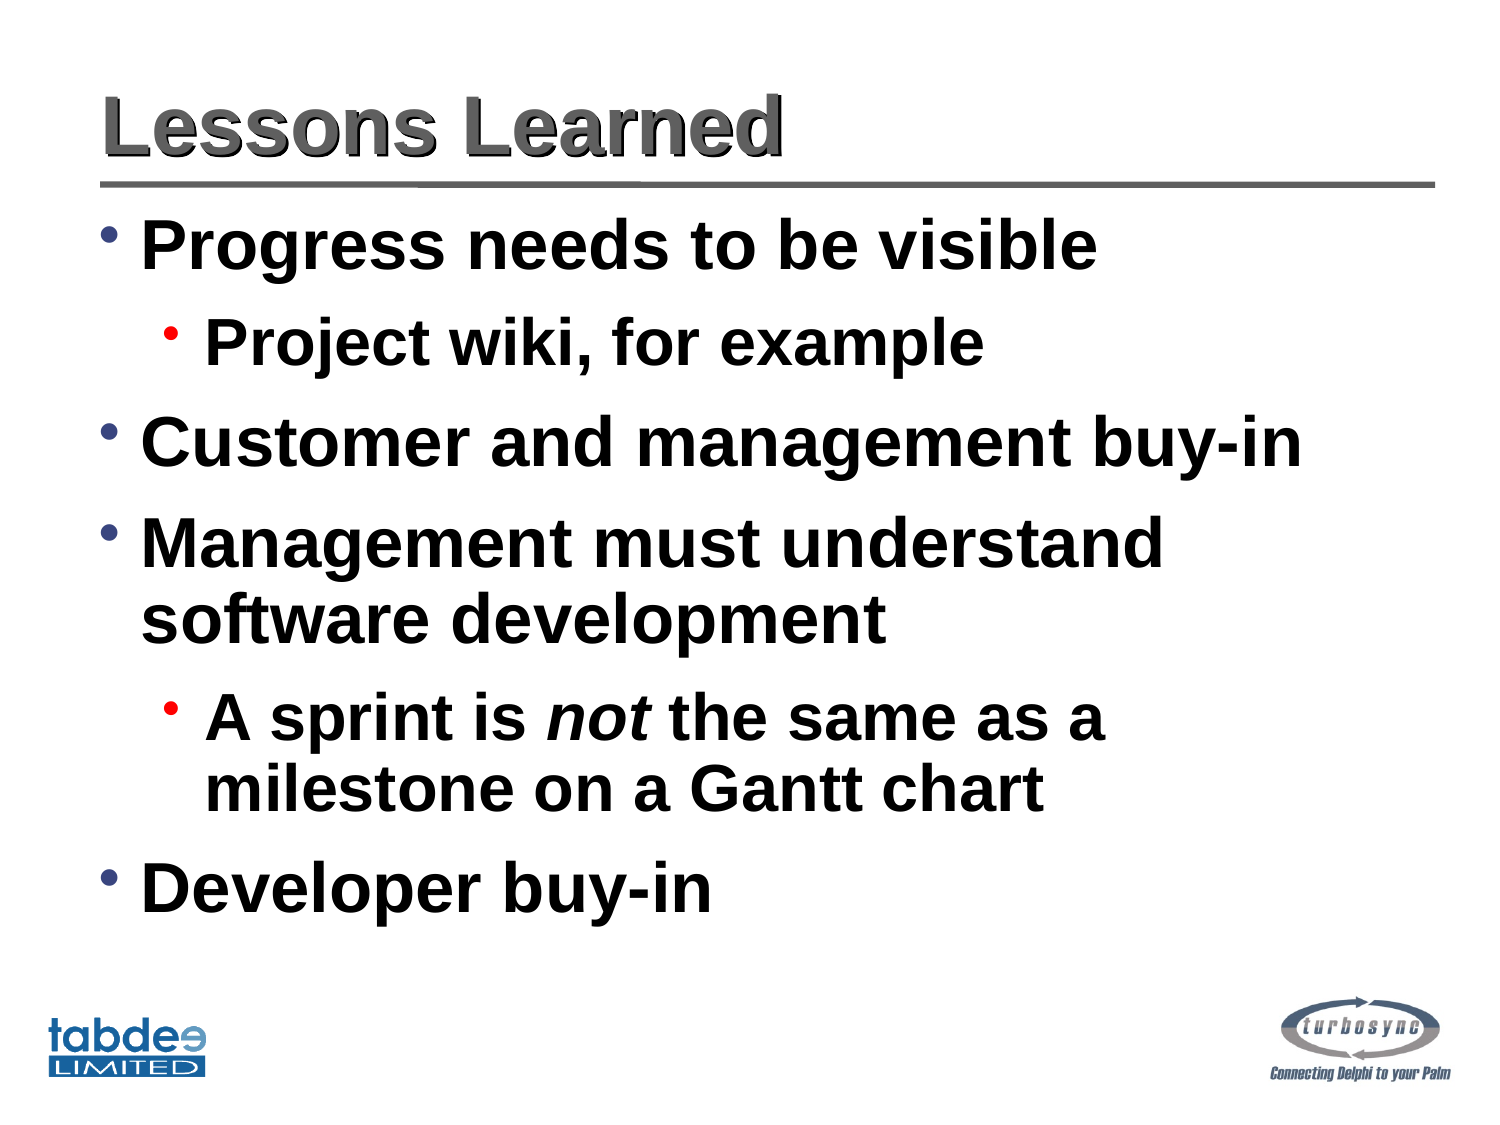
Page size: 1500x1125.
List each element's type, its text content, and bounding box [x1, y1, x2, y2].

picture [29, 999, 230, 1092]
title Lessons Learned [100, 85, 1437, 173]
picture [1257, 987, 1459, 1094]
list Progress needs to be visible Project wiki, for example Customer and management buy-in Management must understand software development A sprint is not the same as a milestone on a Gantt chart Developer buy-in [97, 208, 1435, 961]
